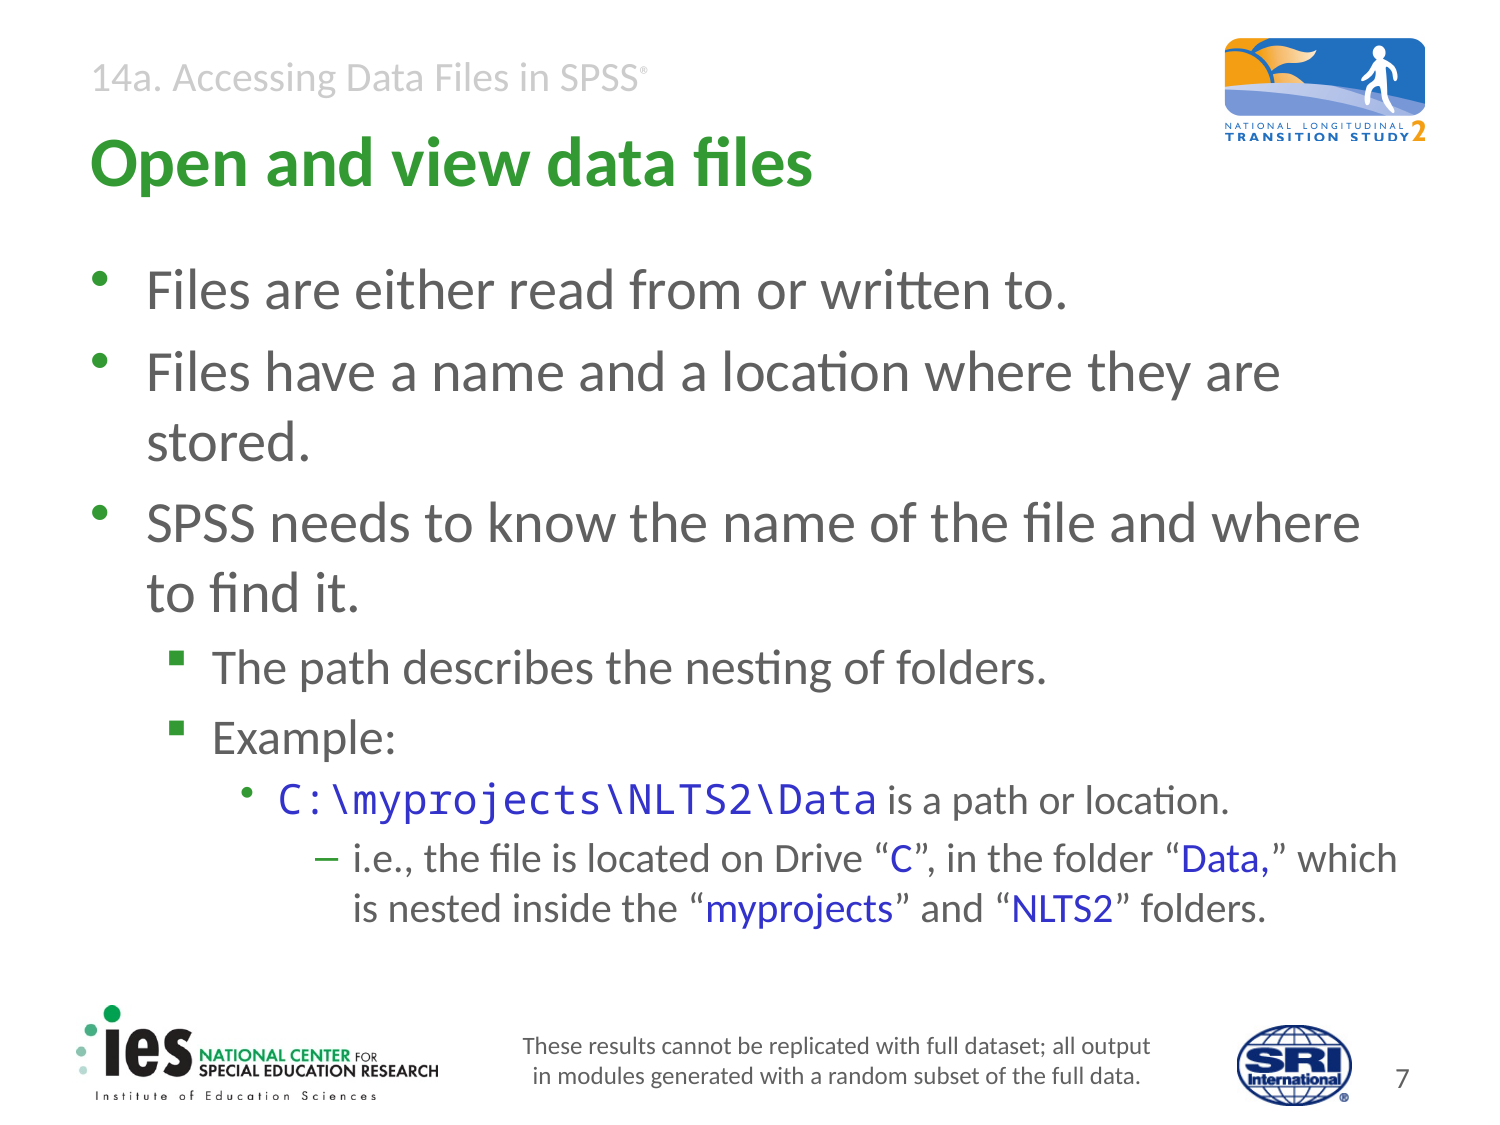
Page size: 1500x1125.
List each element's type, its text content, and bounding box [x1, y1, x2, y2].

title Open and view data files [74, 90, 1426, 226]
slide_number 6 [1321, 1051, 1426, 1125]
footer These results cannot be replicated with full dataset; all output in modules generated with a random subset of the full data. [437, 1021, 1238, 1101]
picture [1237, 1025, 1352, 1106]
list Files are either read from or written to. Files have a name and a location where they are stored. SPSS needs to know the name of the file and where to find it. The path describes the nesting of folders. Example: C:\myprojects\NLTS2\Data is a path or location. i.e., the file is located on Drive “C”, in the folder “Data,” which is nested inside the “myprojects” and “NLTS2” folders. [74, 243, 1426, 987]
picture [76, 1005, 438, 1100]
